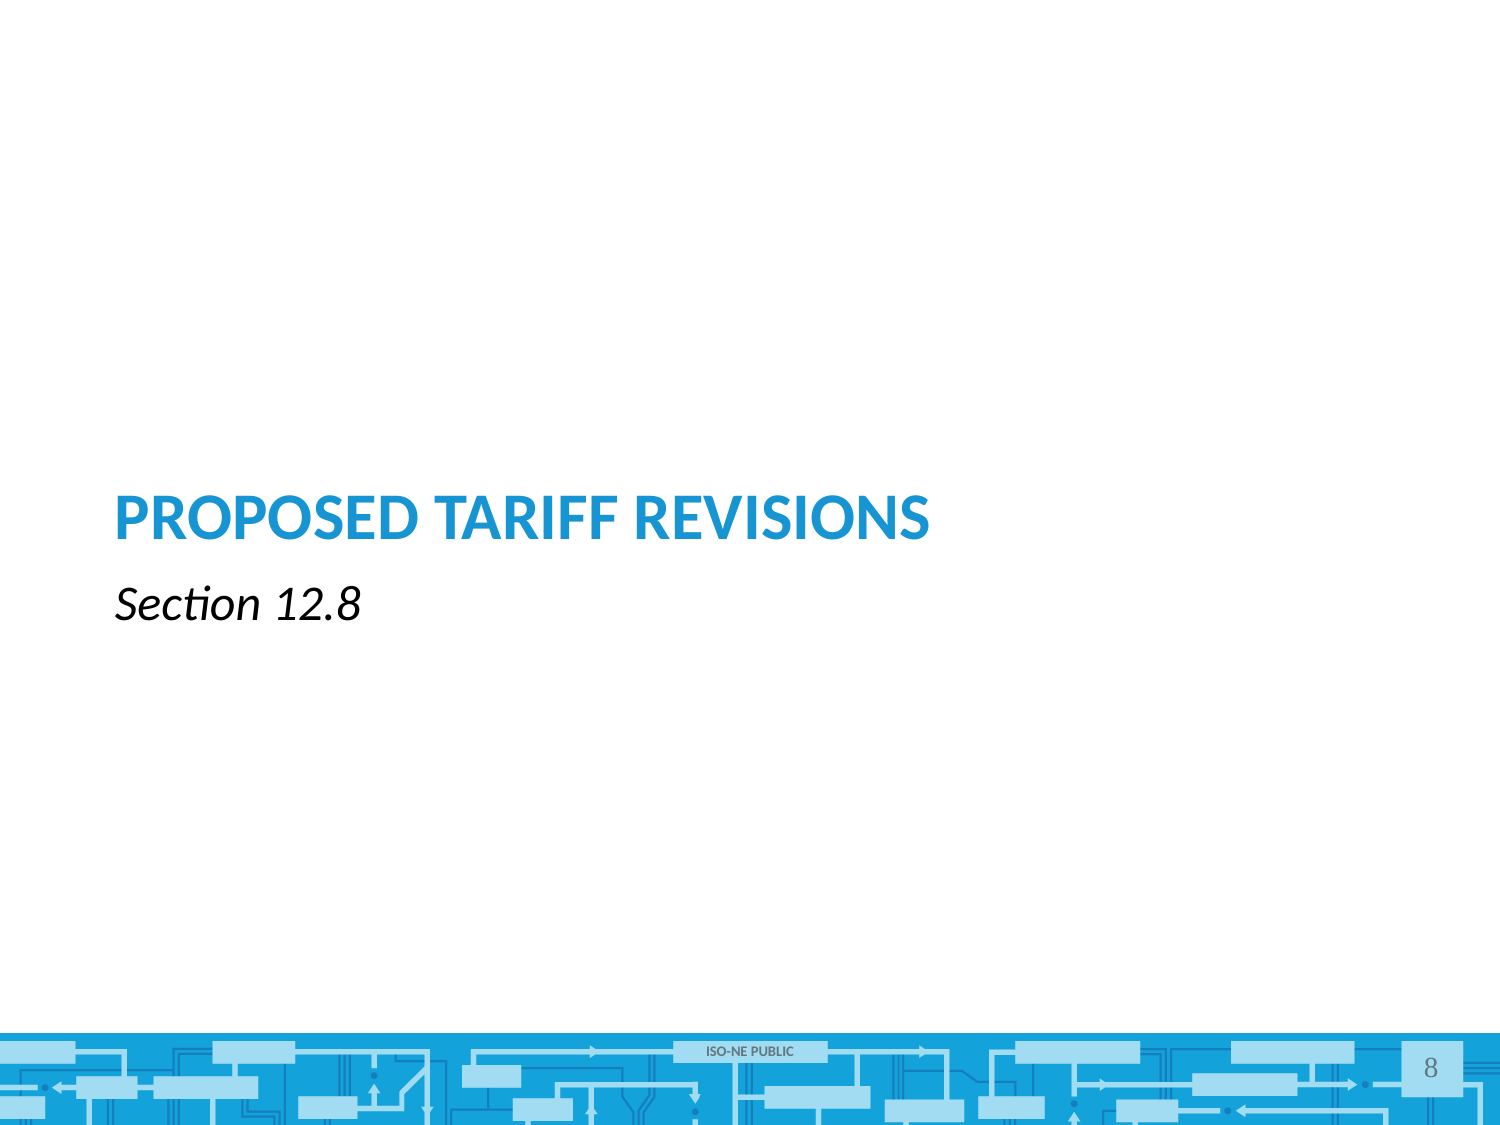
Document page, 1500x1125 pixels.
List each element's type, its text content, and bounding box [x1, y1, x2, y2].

slide_number 8 [1400, 1044, 1463, 1088]
title Proposed Tariff Revisions [99, 337, 1375, 561]
list Section 12.8 [99, 562, 1375, 809]
picture [0, 1031, 1500, 1125]
